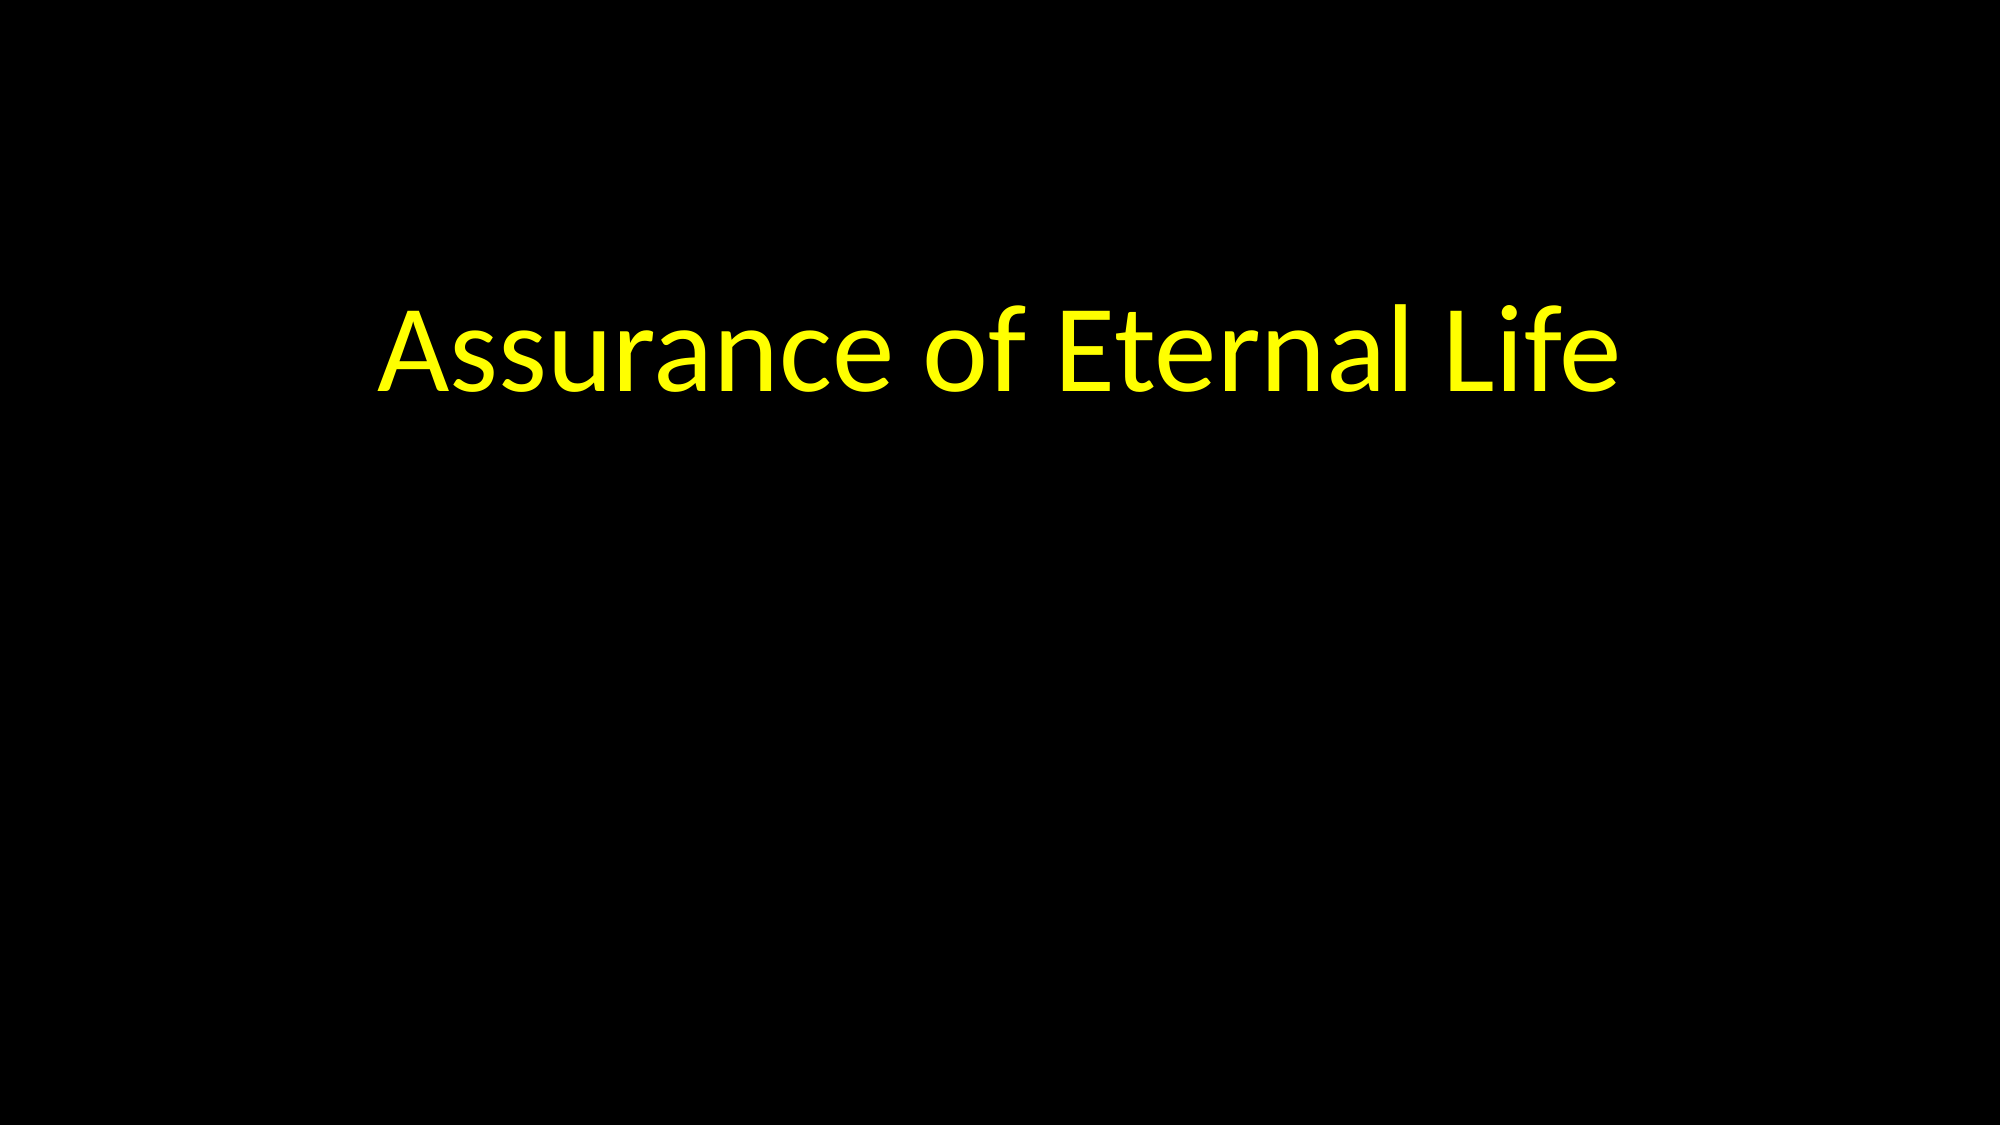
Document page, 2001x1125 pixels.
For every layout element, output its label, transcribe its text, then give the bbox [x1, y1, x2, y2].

title Assurance of Eternal Life [249, 184, 1750, 576]
